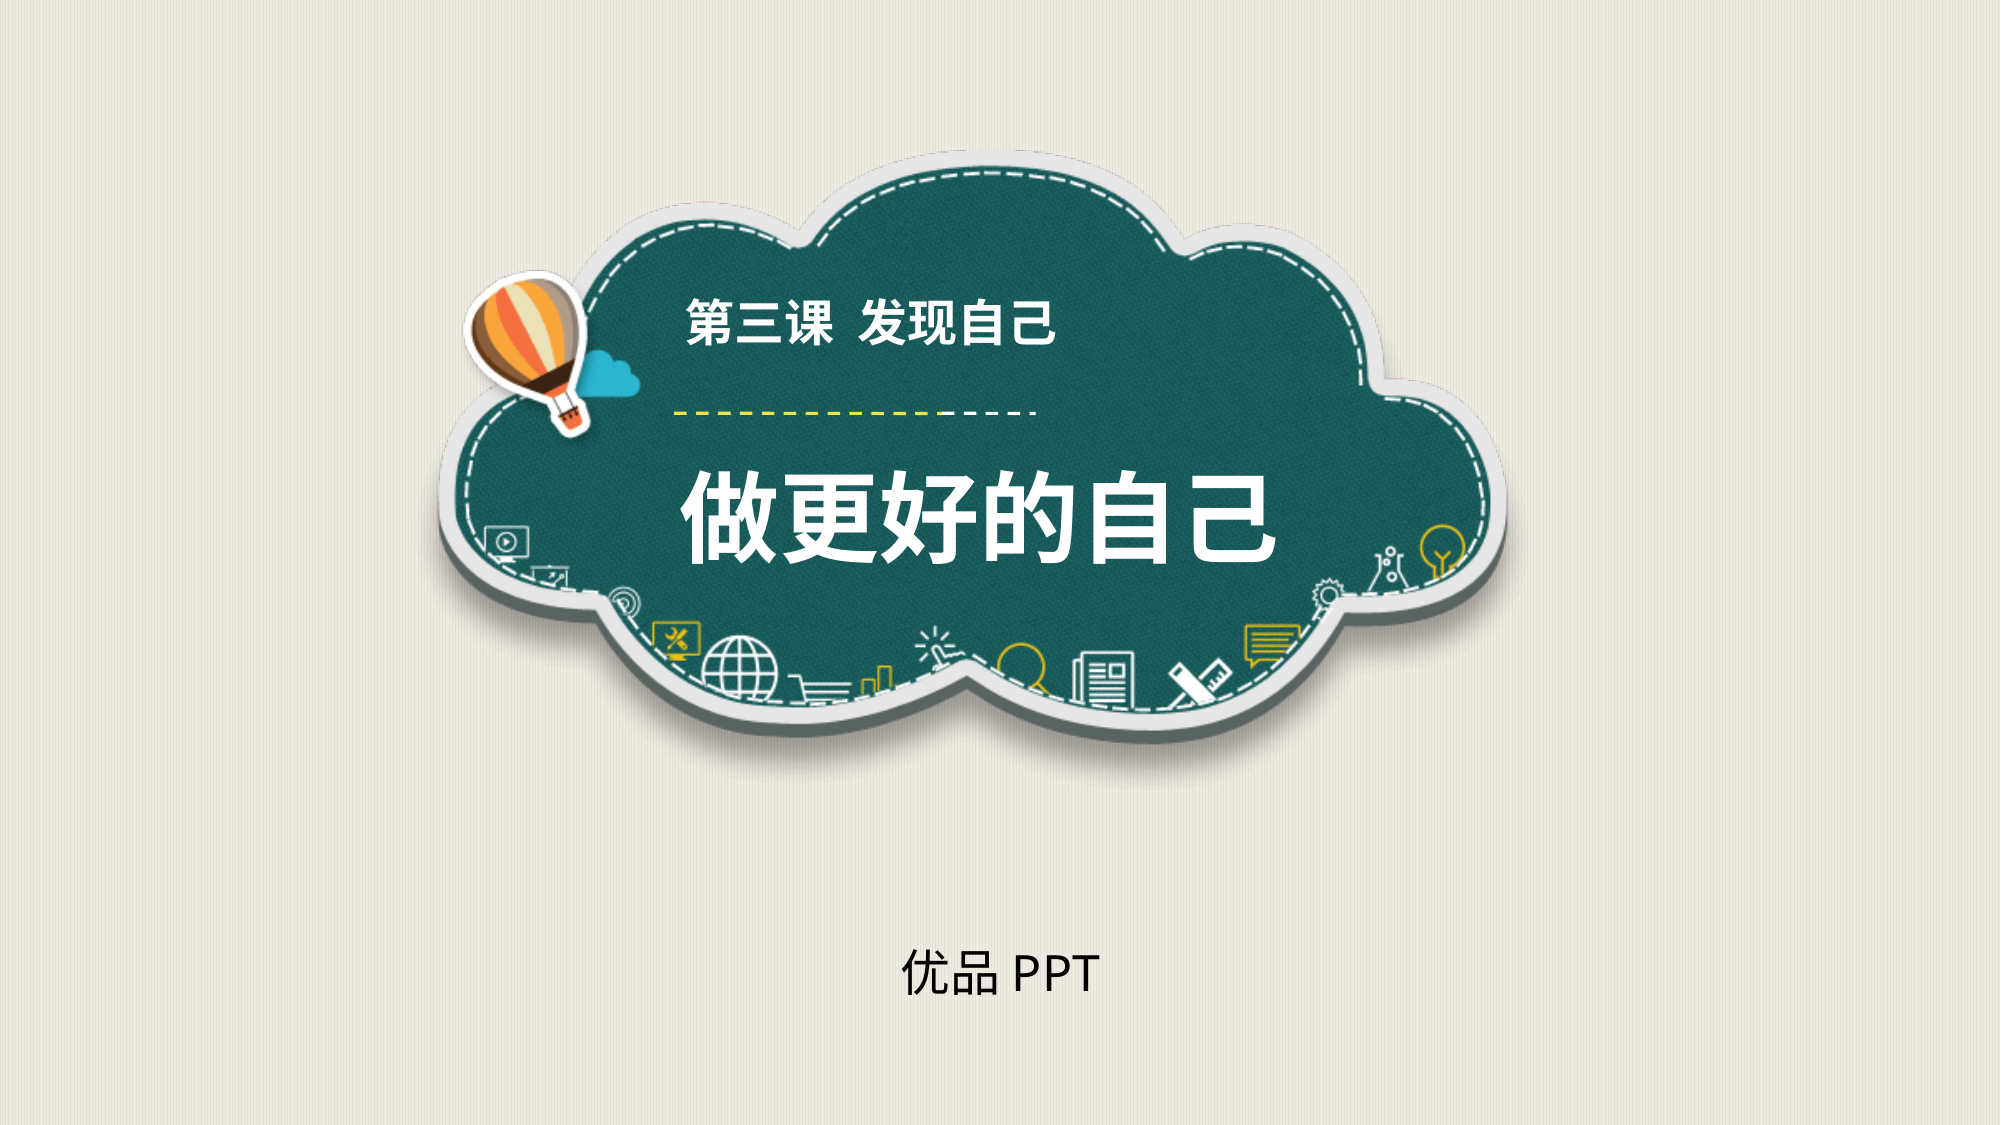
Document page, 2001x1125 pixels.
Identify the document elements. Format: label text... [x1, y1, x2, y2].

text_box 优品PPT [0, 928, 2000, 1010]
picture [413, 149, 1534, 796]
